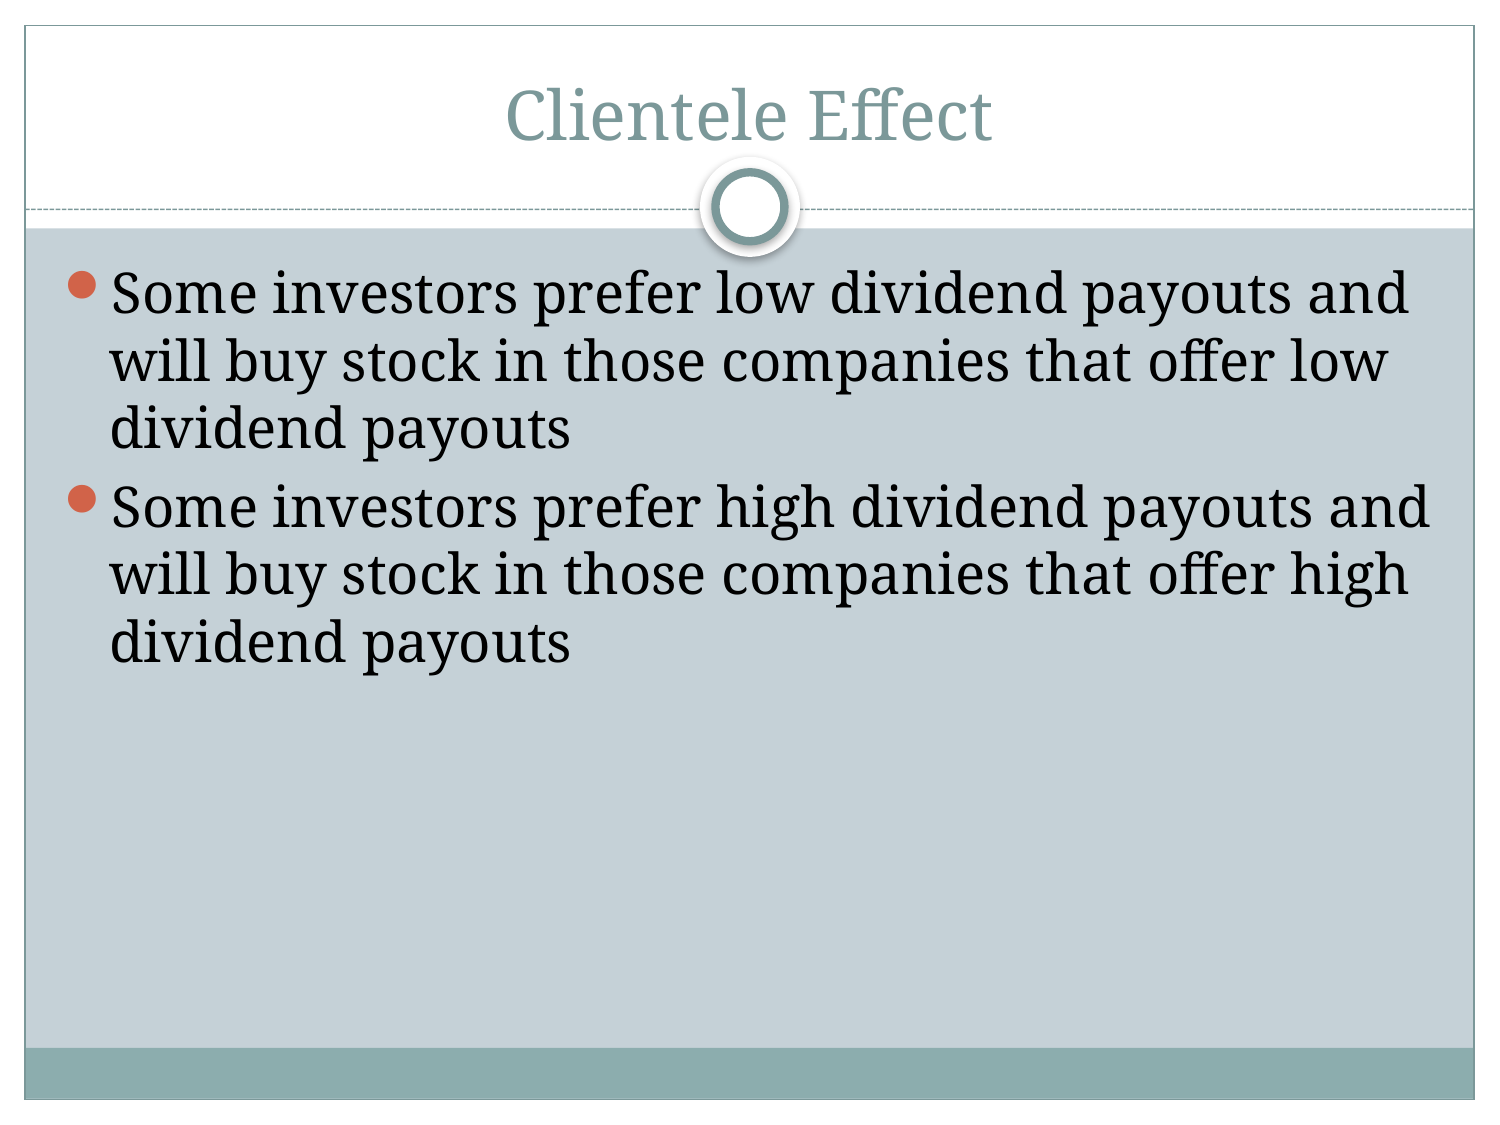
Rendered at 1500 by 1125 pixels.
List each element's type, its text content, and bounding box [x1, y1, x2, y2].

title Clientele Effect [49, 37, 1450, 162]
list Some investors prefer low dividend payouts and will buy stock in those companies that offer low dividend payouts Some investors prefer high dividend payouts and will buy stock in those companies that offer high dividend payouts [49, 249, 1450, 1005]
